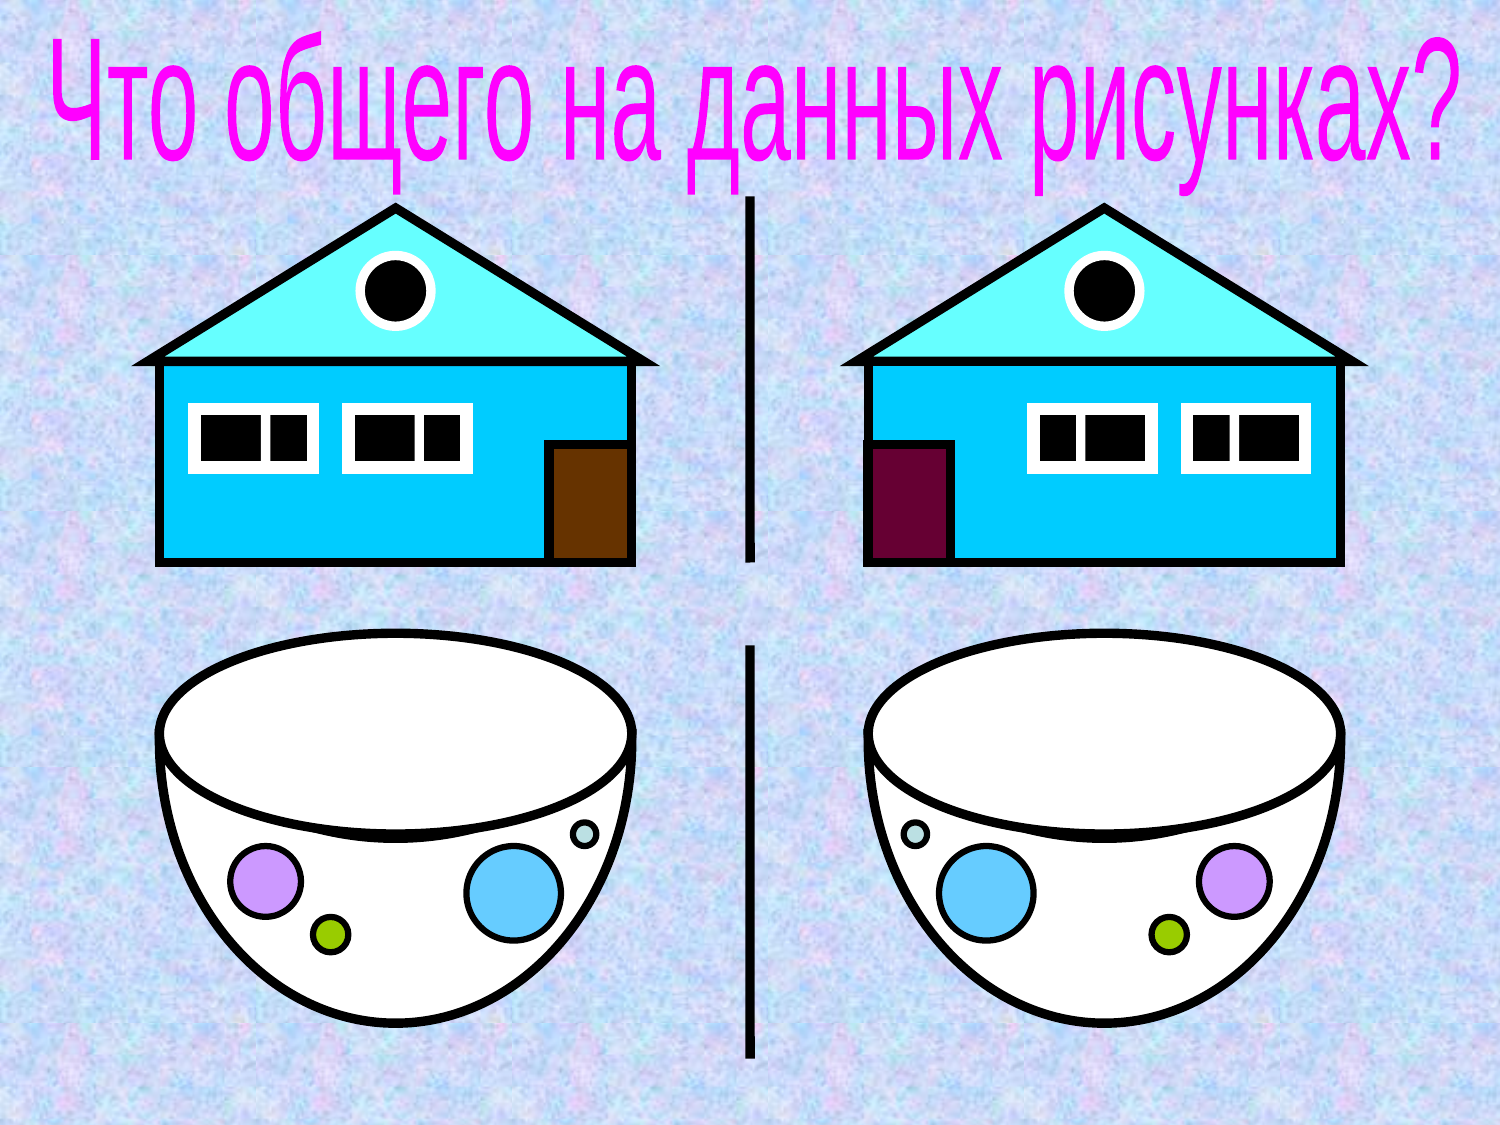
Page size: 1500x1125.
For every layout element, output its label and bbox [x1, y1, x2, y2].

text_box [348, 408, 419, 468]
text_box [360, 255, 431, 327]
picture [0, 0, 1500, 1125]
text_box [856, 208, 1353, 362]
text_box [159, 633, 632, 835]
text_box [159, 362, 632, 563]
text_box [868, 741, 1341, 1024]
text_box [230, 846, 302, 917]
text_box [159, 741, 632, 1024]
text_box [549, 444, 632, 563]
text_box [1198, 846, 1270, 917]
text_box [903, 822, 928, 847]
text_box [266, 408, 313, 468]
text_box [420, 408, 467, 468]
text_box [572, 822, 597, 847]
text_box [1186, 408, 1234, 468]
text_box [147, 208, 644, 362]
text_box [1151, 916, 1187, 953]
text_box [466, 846, 561, 941]
text_box [194, 408, 265, 468]
text_box [312, 916, 349, 953]
text_box [868, 444, 951, 563]
text_box [868, 633, 1341, 835]
text_box [1033, 408, 1080, 468]
text_box [1235, 408, 1306, 468]
text_box [939, 846, 1034, 941]
text_box [868, 361, 1341, 563]
text_box [1081, 408, 1152, 468]
text_box [1069, 255, 1140, 327]
